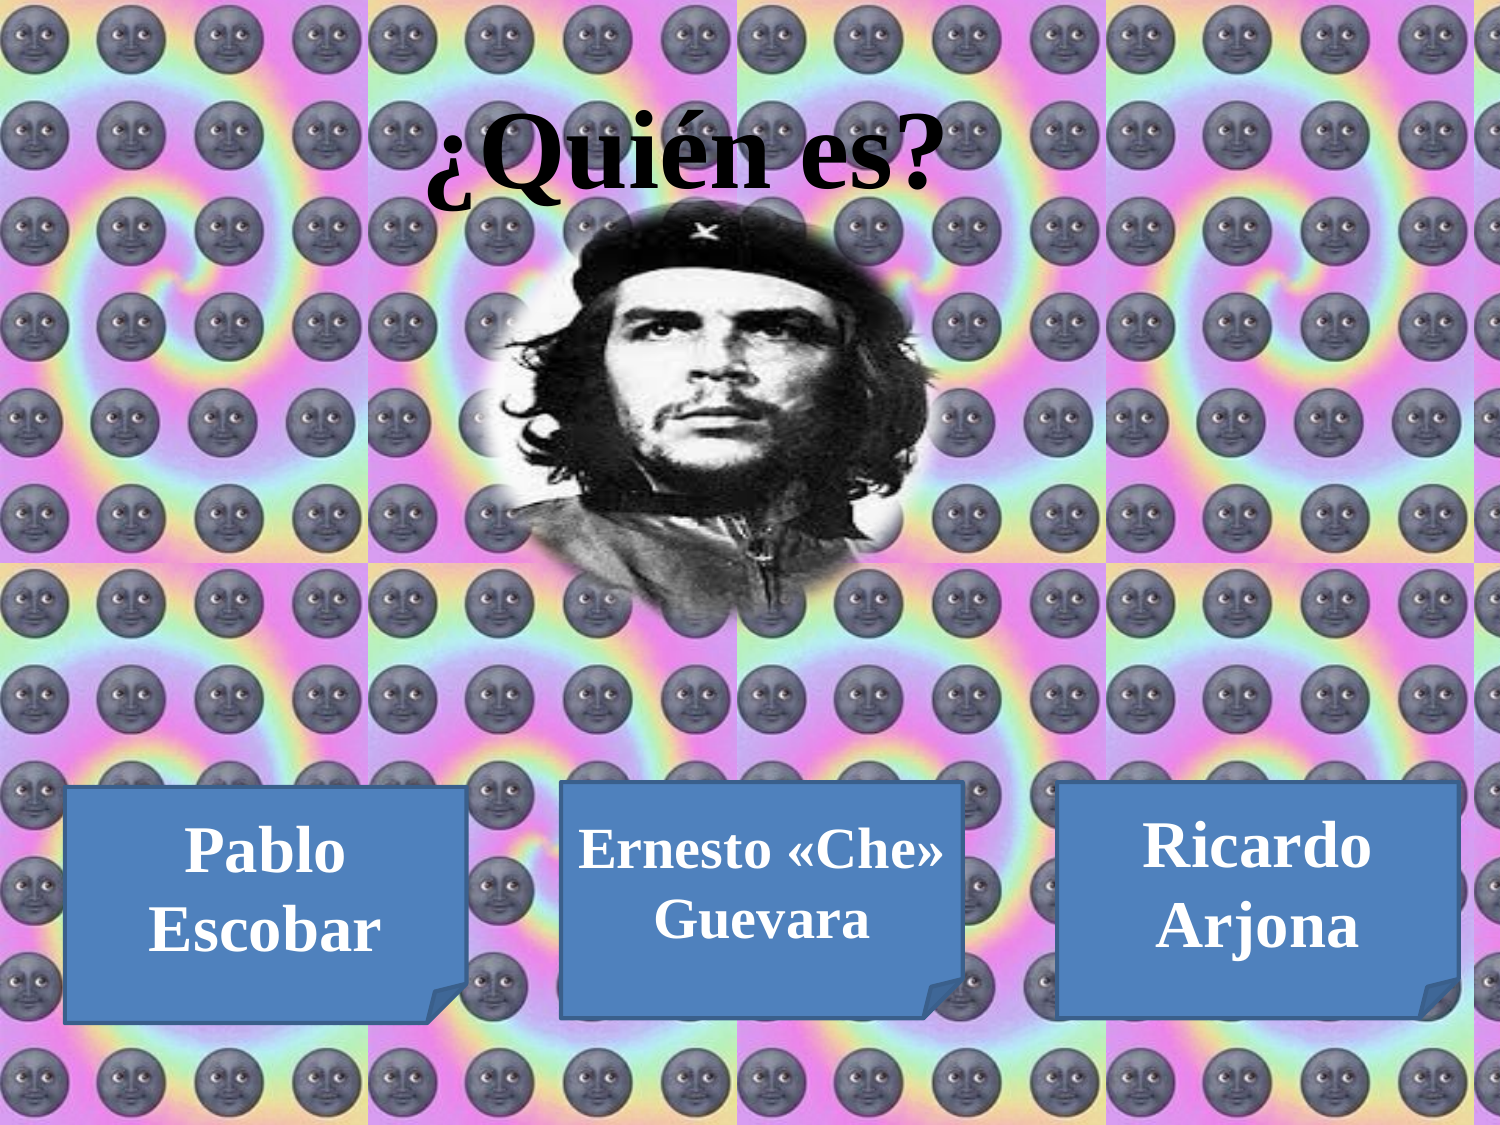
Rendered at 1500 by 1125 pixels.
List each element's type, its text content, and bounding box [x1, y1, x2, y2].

text_box Ricardo Arjona [1055, 780, 1461, 1021]
text_box ¿Quién es? [407, 68, 1010, 219]
picture [0, 0, 1500, 1125]
text_box Ernesto «Che» Guevara [558, 780, 965, 1021]
text_box Pablo Escobar [62, 784, 469, 1026]
